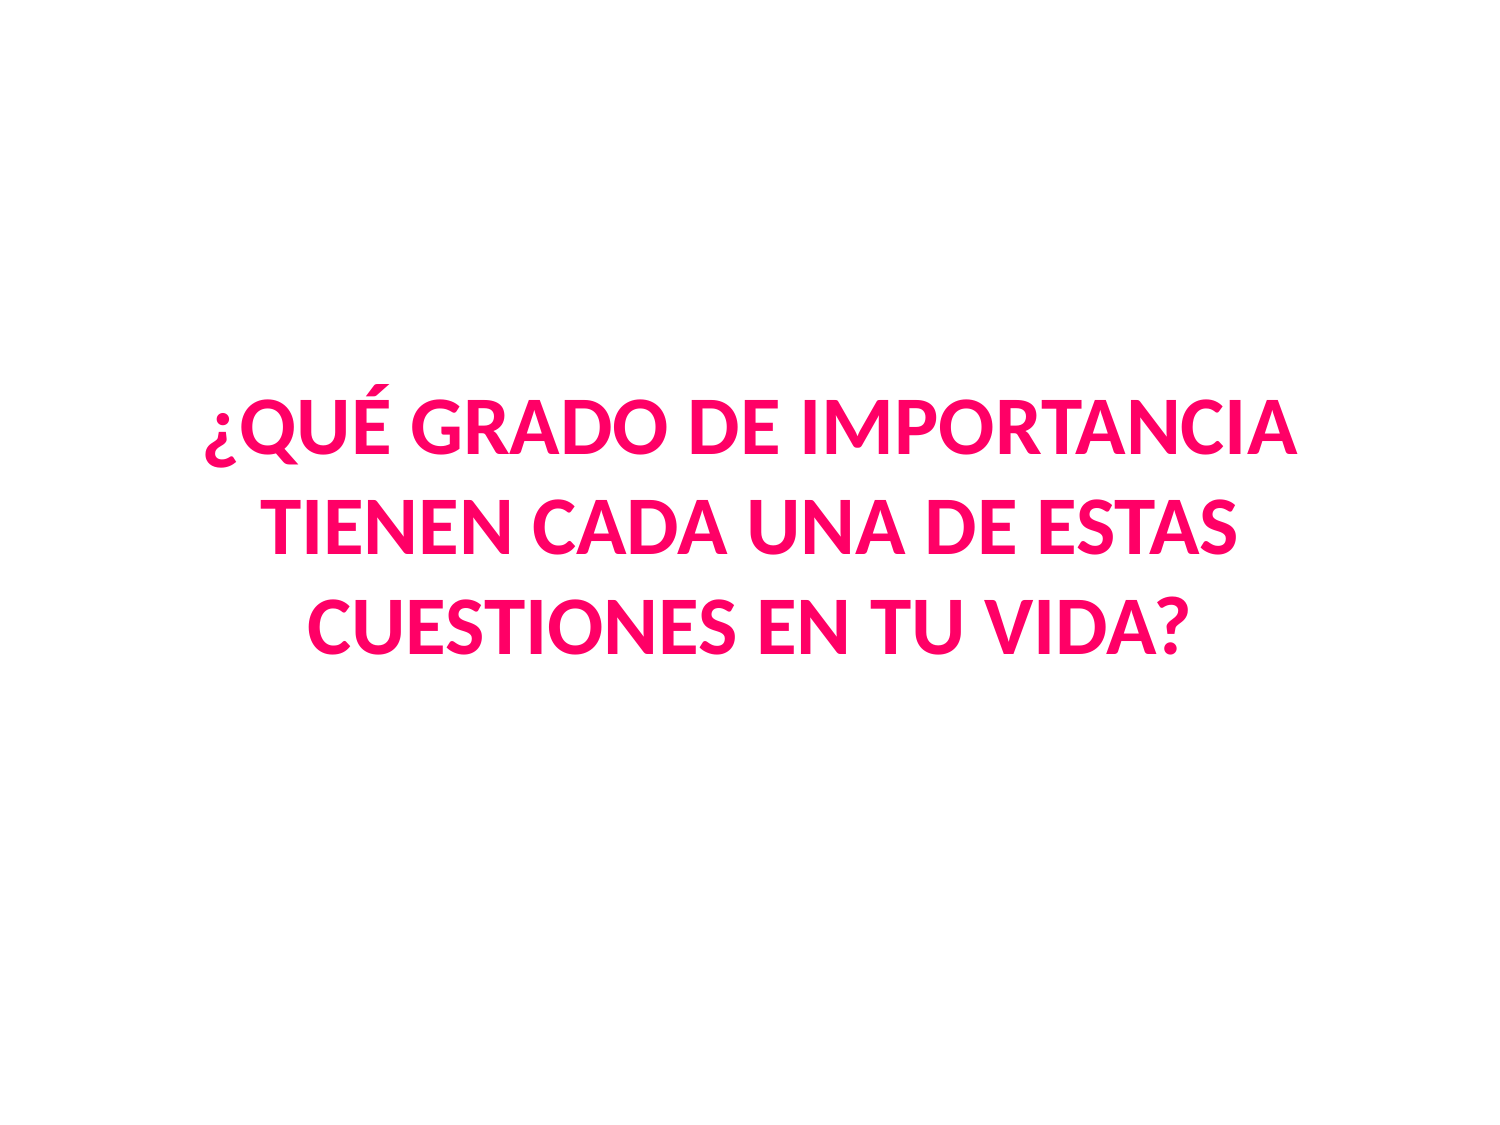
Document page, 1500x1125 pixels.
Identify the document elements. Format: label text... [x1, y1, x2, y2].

text_box ¿QUÉ GRADO DE IMPORTANCIA TIENEN CADA UNA DE ESTAS CUESTIONES EN TU VIDA? [88, 314, 1412, 728]
